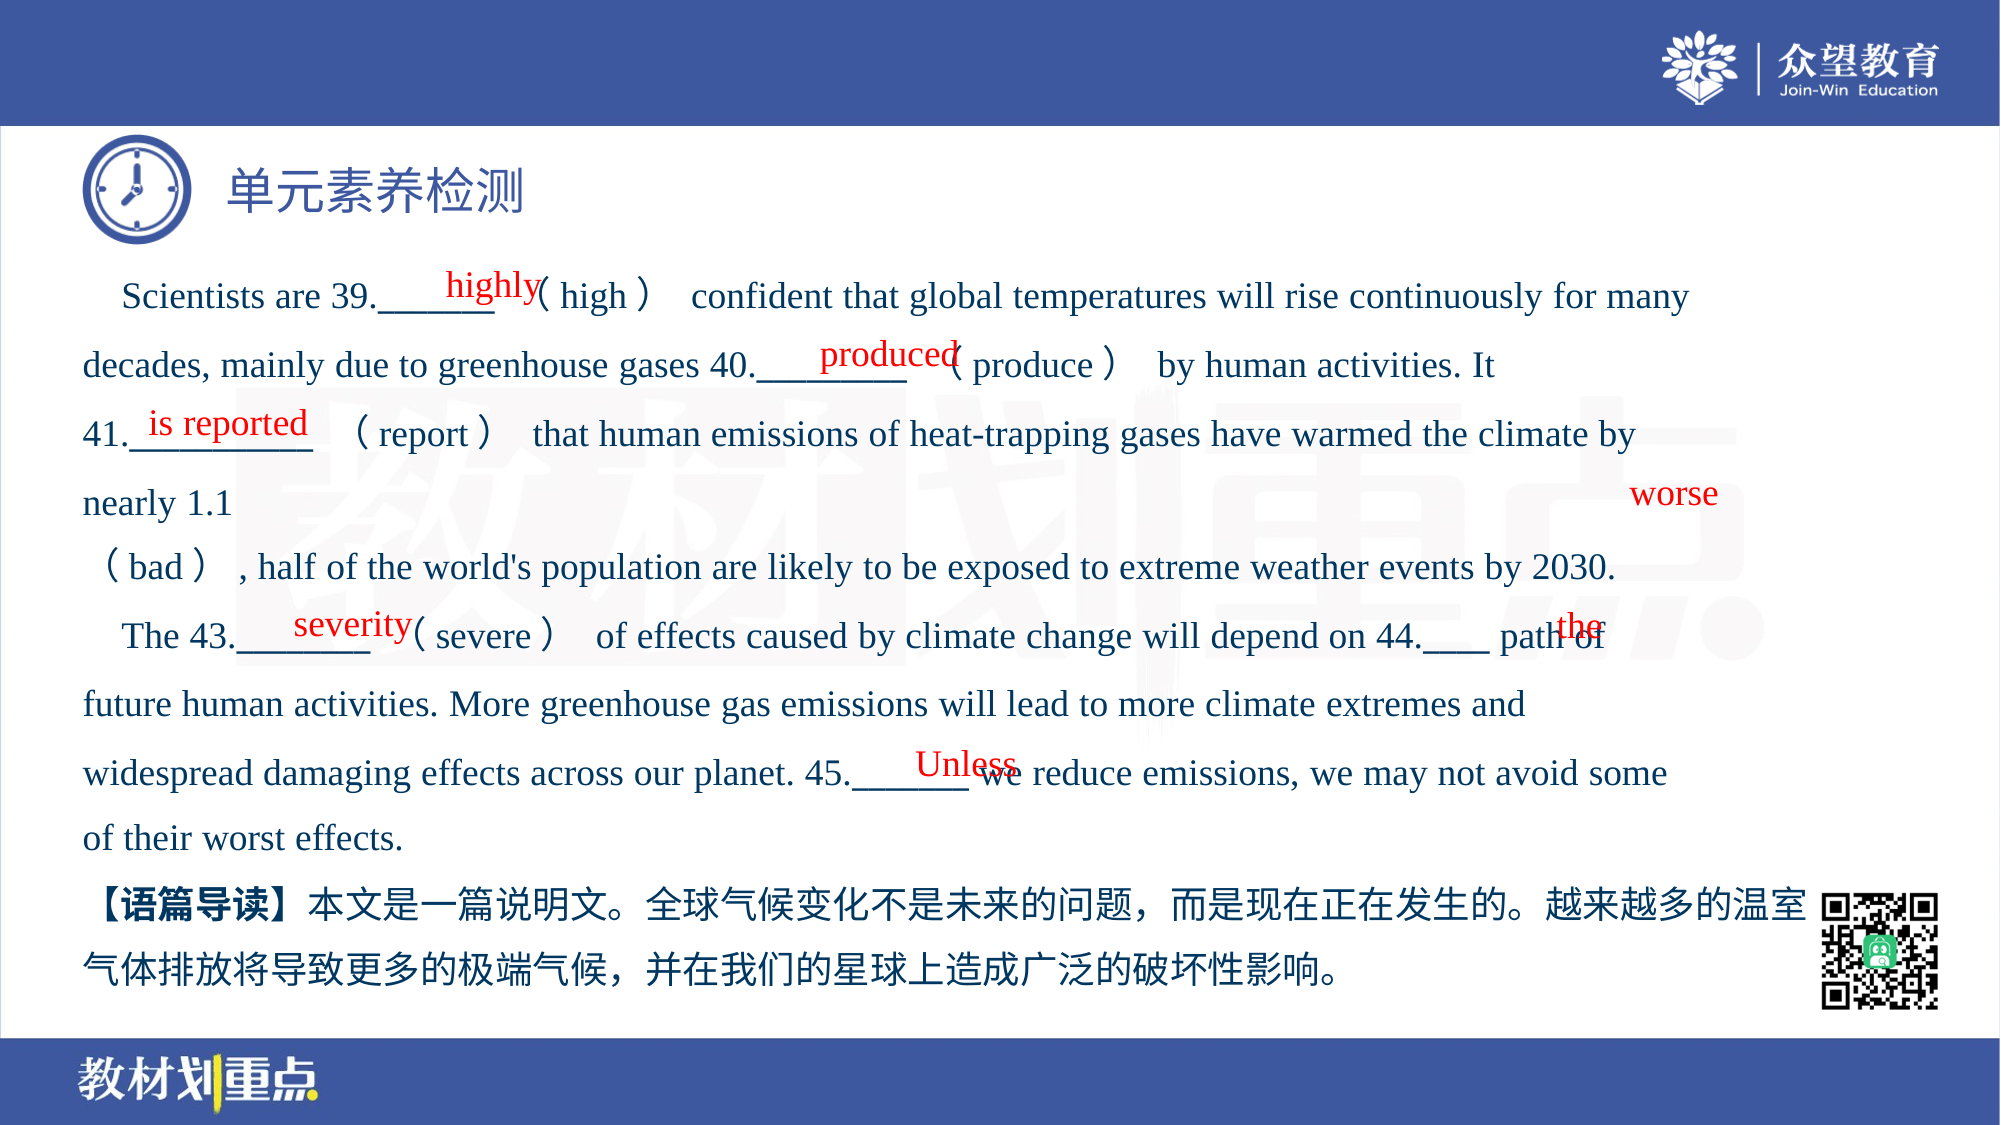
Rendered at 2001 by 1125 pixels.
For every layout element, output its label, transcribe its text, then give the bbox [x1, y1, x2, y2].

text_box severity [280, 579, 427, 638]
text_box 【语篇导读】本文是一篇说明文。全球气候变化不是未来的问题，而是现在正在发生的。越来越多的温室 气体排放将导致更多的极端气候，并在我们的星球上造成广泛的破坏性影响。 [82, 857, 1817, 984]
text_box is reported [130, 377, 327, 436]
text_box the [1543, 581, 1617, 640]
text_box produced [806, 309, 974, 368]
text_box worse [1615, 448, 1733, 507]
text_box Unless [901, 719, 1031, 778]
text_box highly [432, 240, 556, 299]
picture [0, 0, 2000, 1125]
text_box The 43.________ （severe） of effects caused by climate change will depend on 44.____ path of future human activities. More greenhouse gas emissions will lead to more climate extremes and widespread damaging effects across our planet. 45._______ we reduce emissions, we may not avoid some of their worst effects. [82, 586, 1817, 851]
